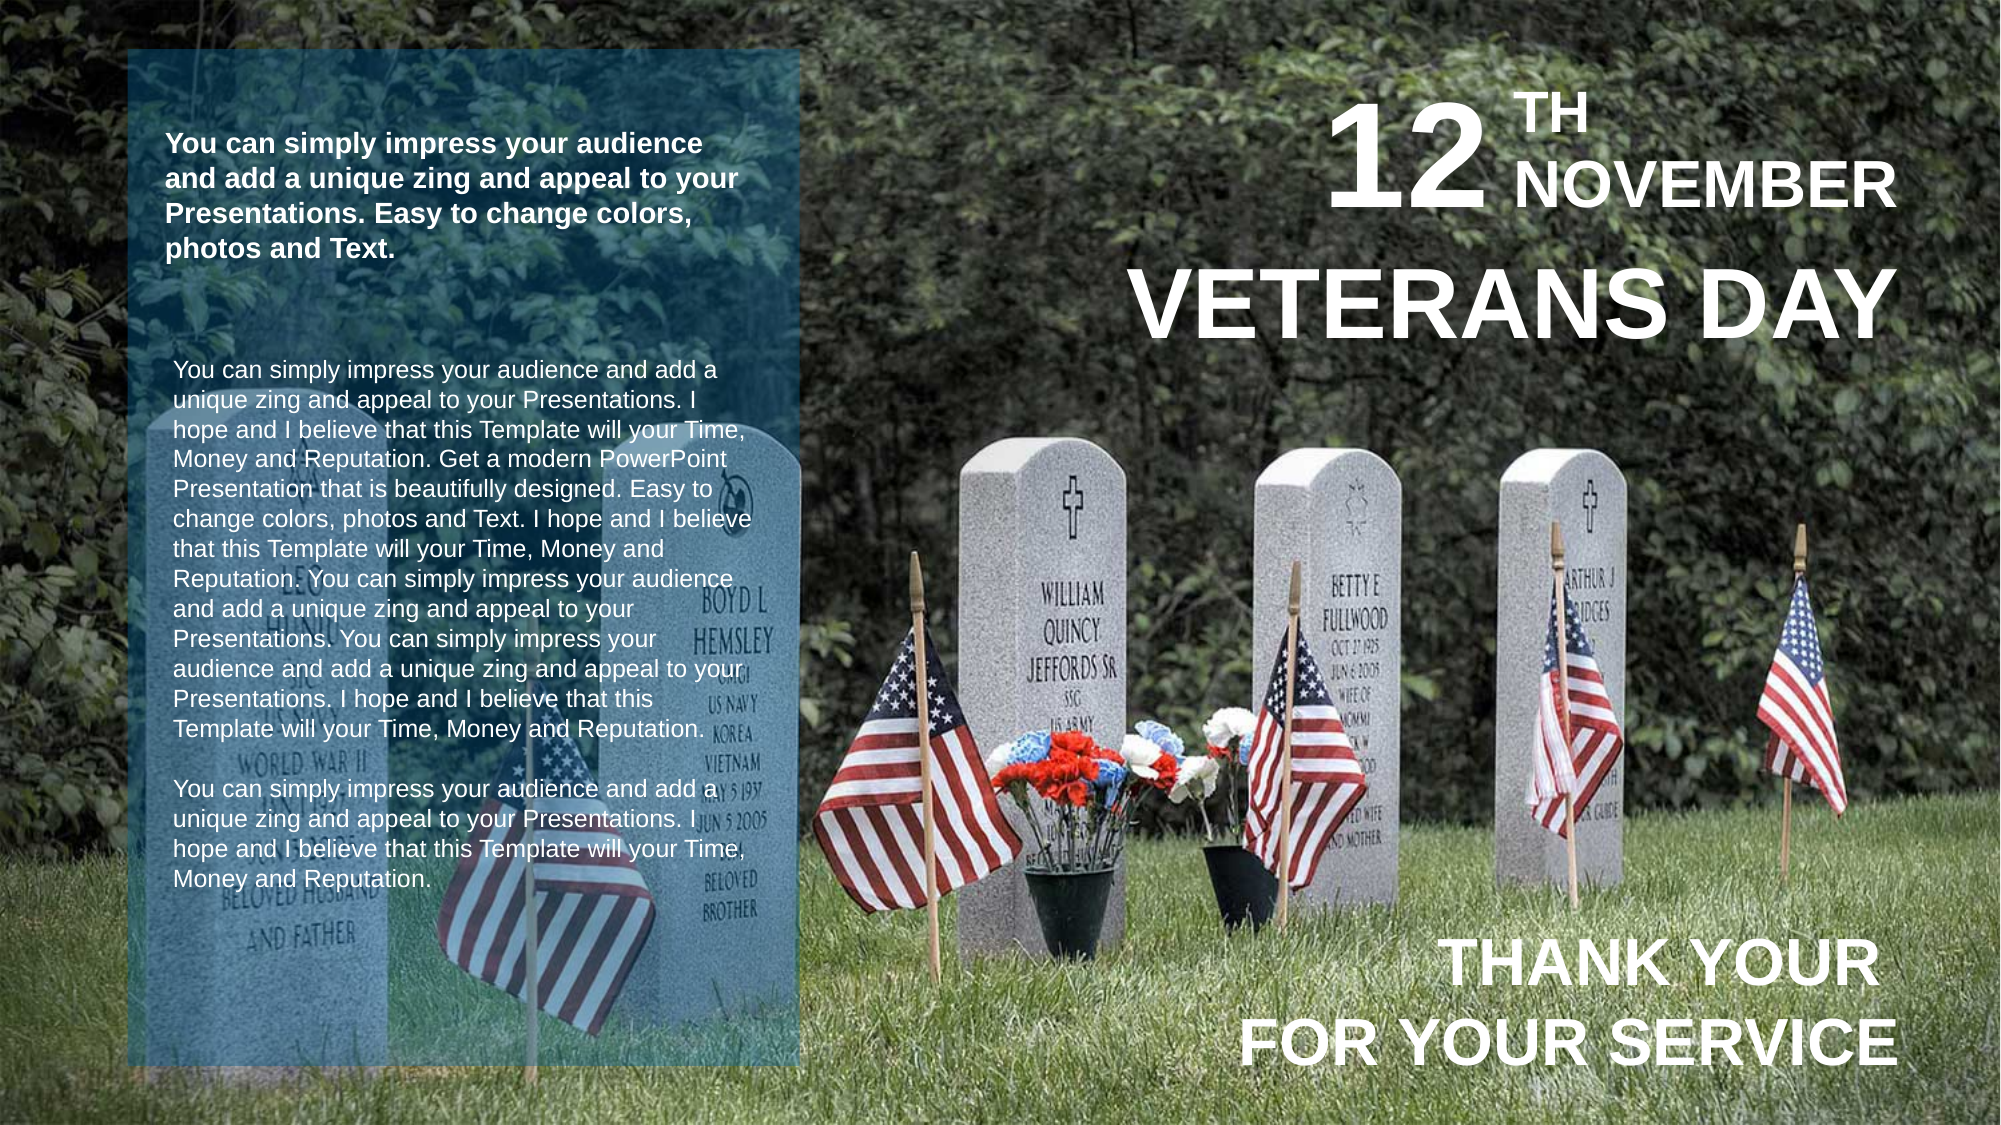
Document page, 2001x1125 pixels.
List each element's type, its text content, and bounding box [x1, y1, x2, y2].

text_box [149, 116, 770, 906]
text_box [1284, 48, 1937, 246]
picture [0, 0, 2001, 1125]
text_box VETERANS DAY [999, 231, 1916, 367]
text_box [127, 48, 801, 1067]
text_box THANK YOUR FOR YOUR SERVICE [999, 911, 1916, 1086]
